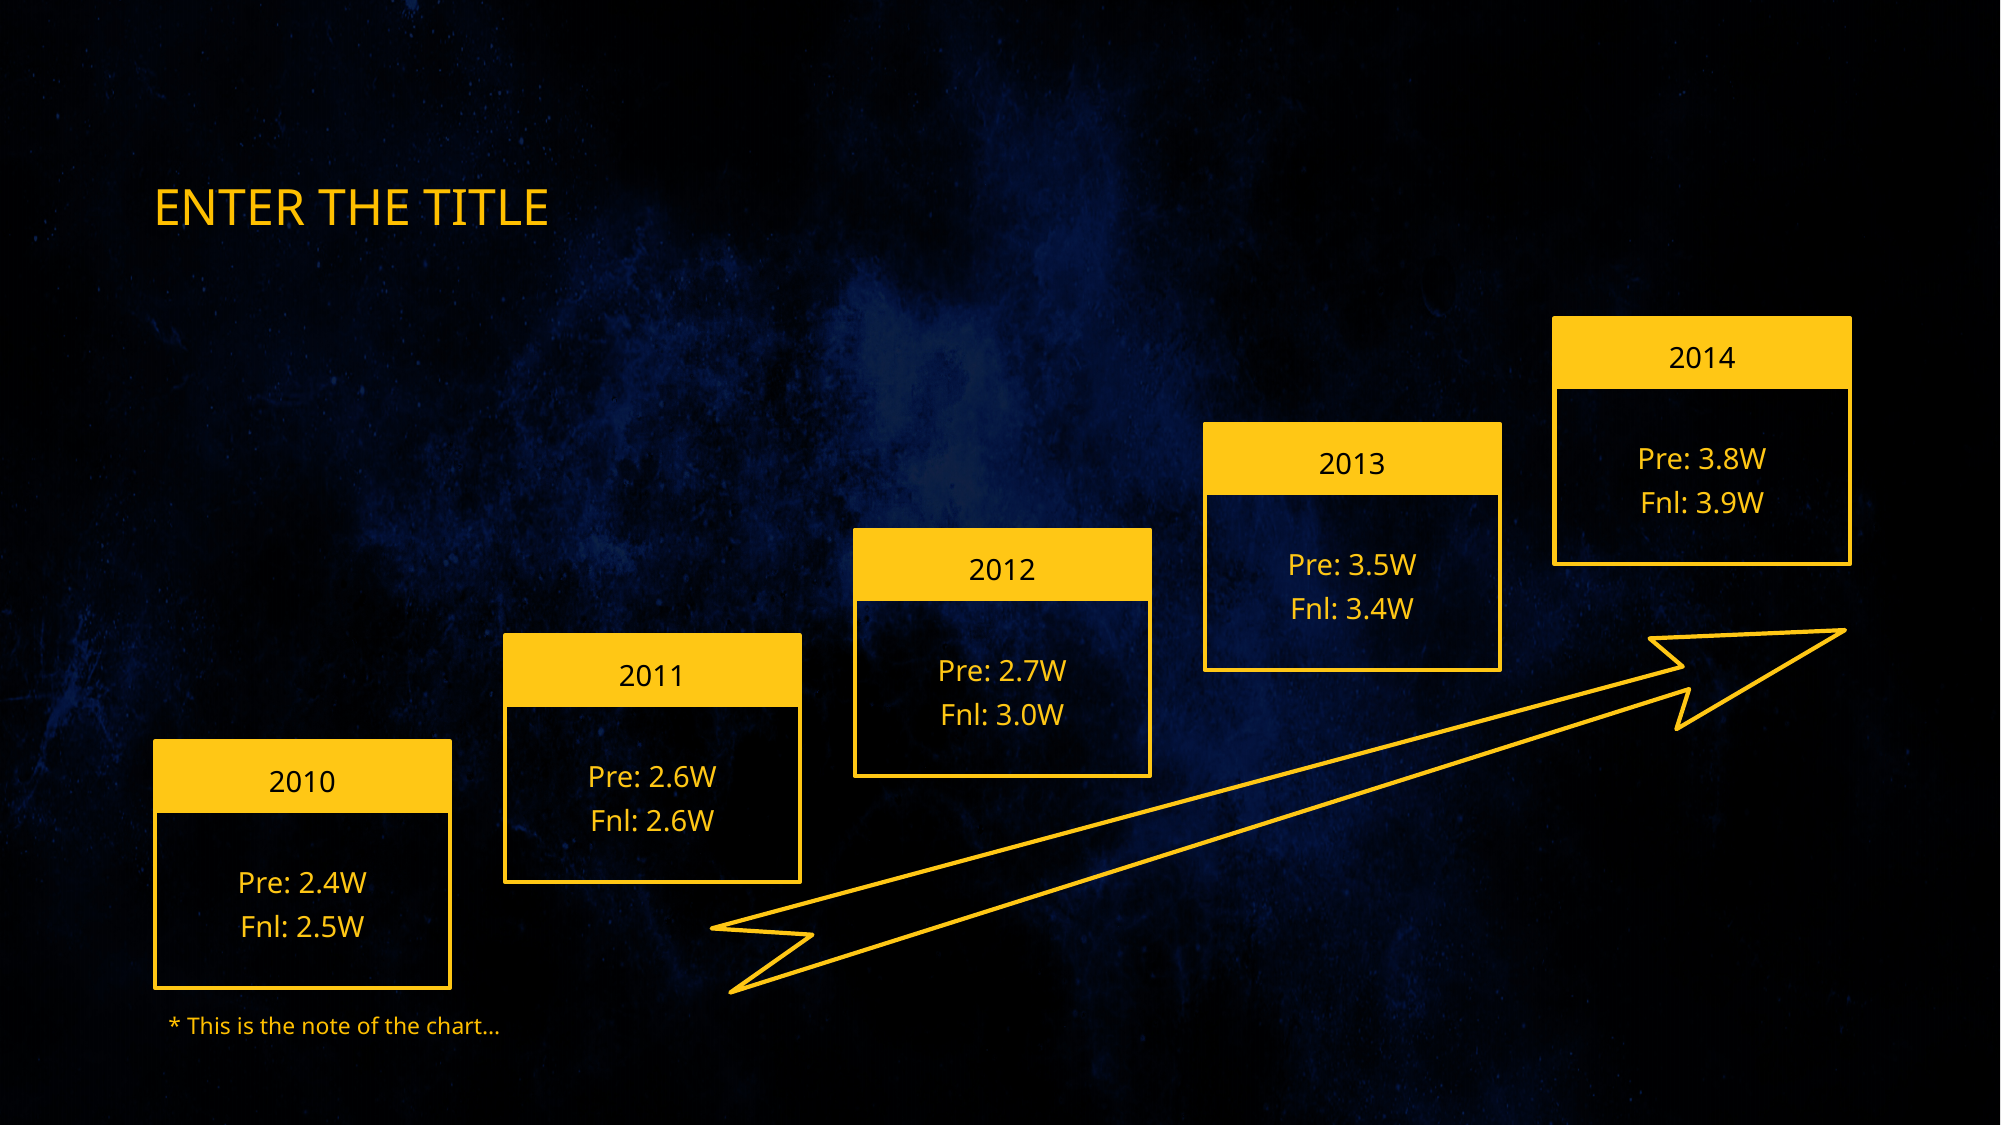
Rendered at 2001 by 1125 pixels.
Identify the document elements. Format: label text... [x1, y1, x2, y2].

text_box ENTER THE TITLE [138, 167, 566, 243]
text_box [154, 741, 451, 988]
picture [0, 0, 2001, 1125]
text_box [1204, 423, 1501, 671]
text_box * This is the note of the chart… [153, 1003, 516, 1047]
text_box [504, 635, 801, 883]
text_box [854, 529, 1151, 777]
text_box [1554, 317, 1851, 565]
text_box [709, 627, 1848, 995]
